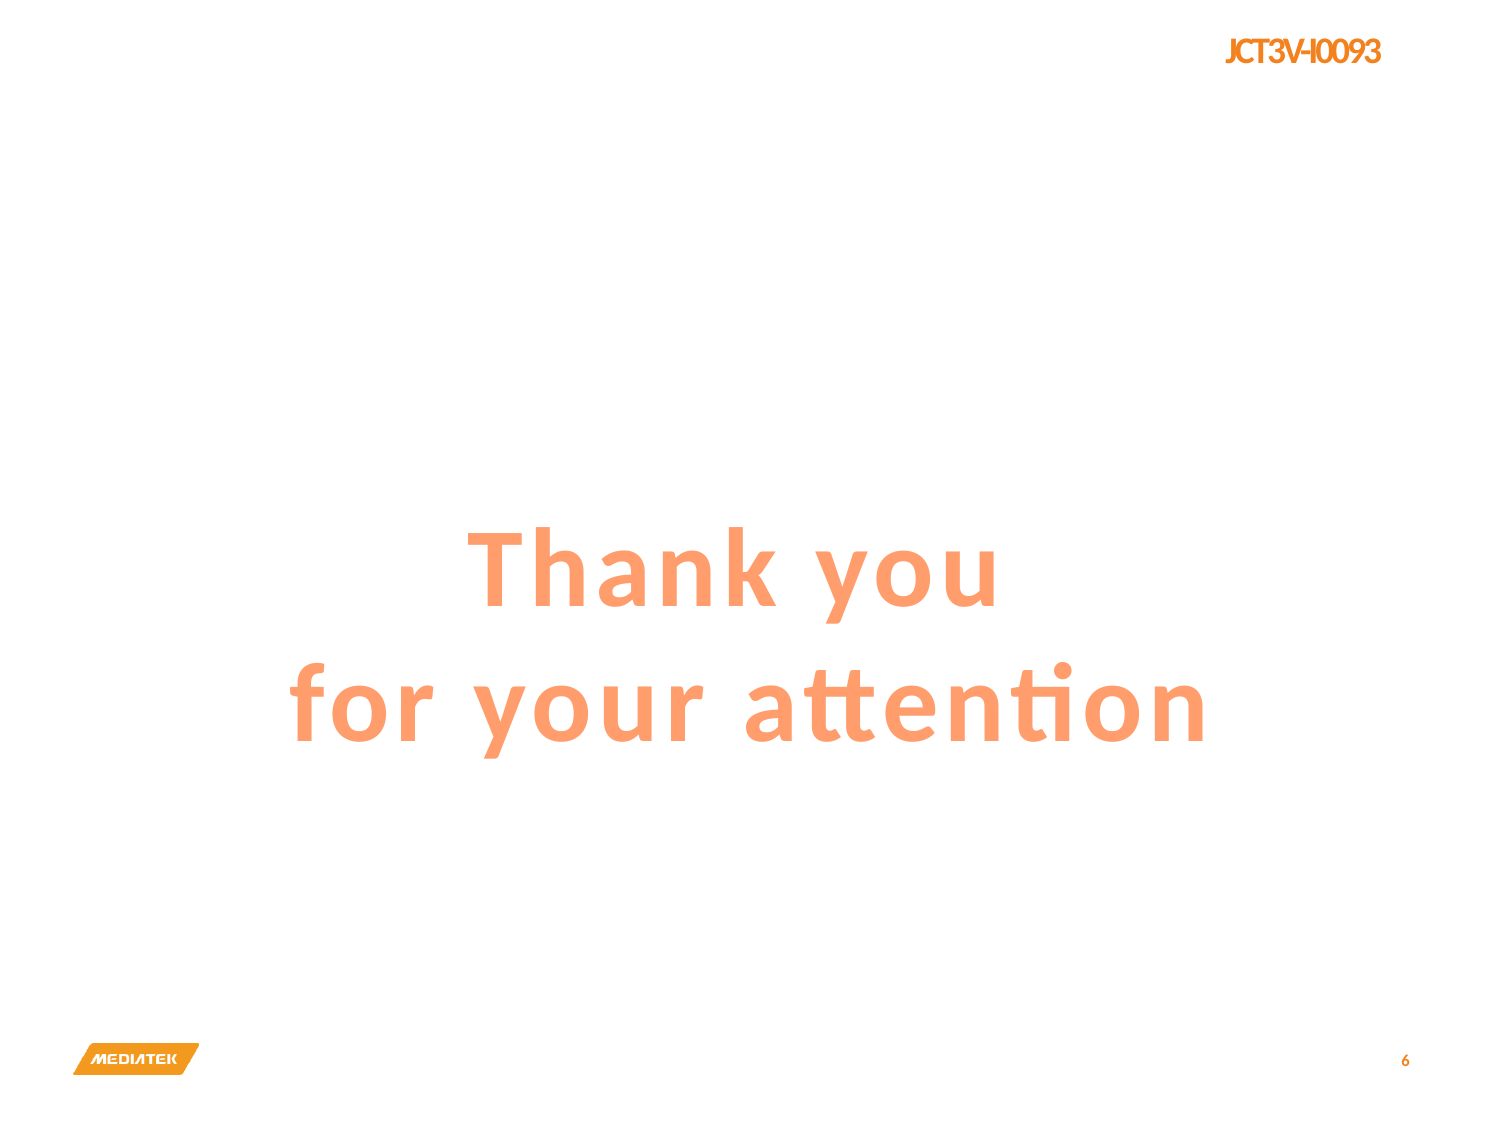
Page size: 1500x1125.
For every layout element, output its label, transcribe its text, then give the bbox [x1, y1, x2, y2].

slide_number 6 [1251, 1029, 1425, 1090]
picture [73, 1043, 199, 1075]
text_box Thank you for your attention [274, 486, 1226, 772]
